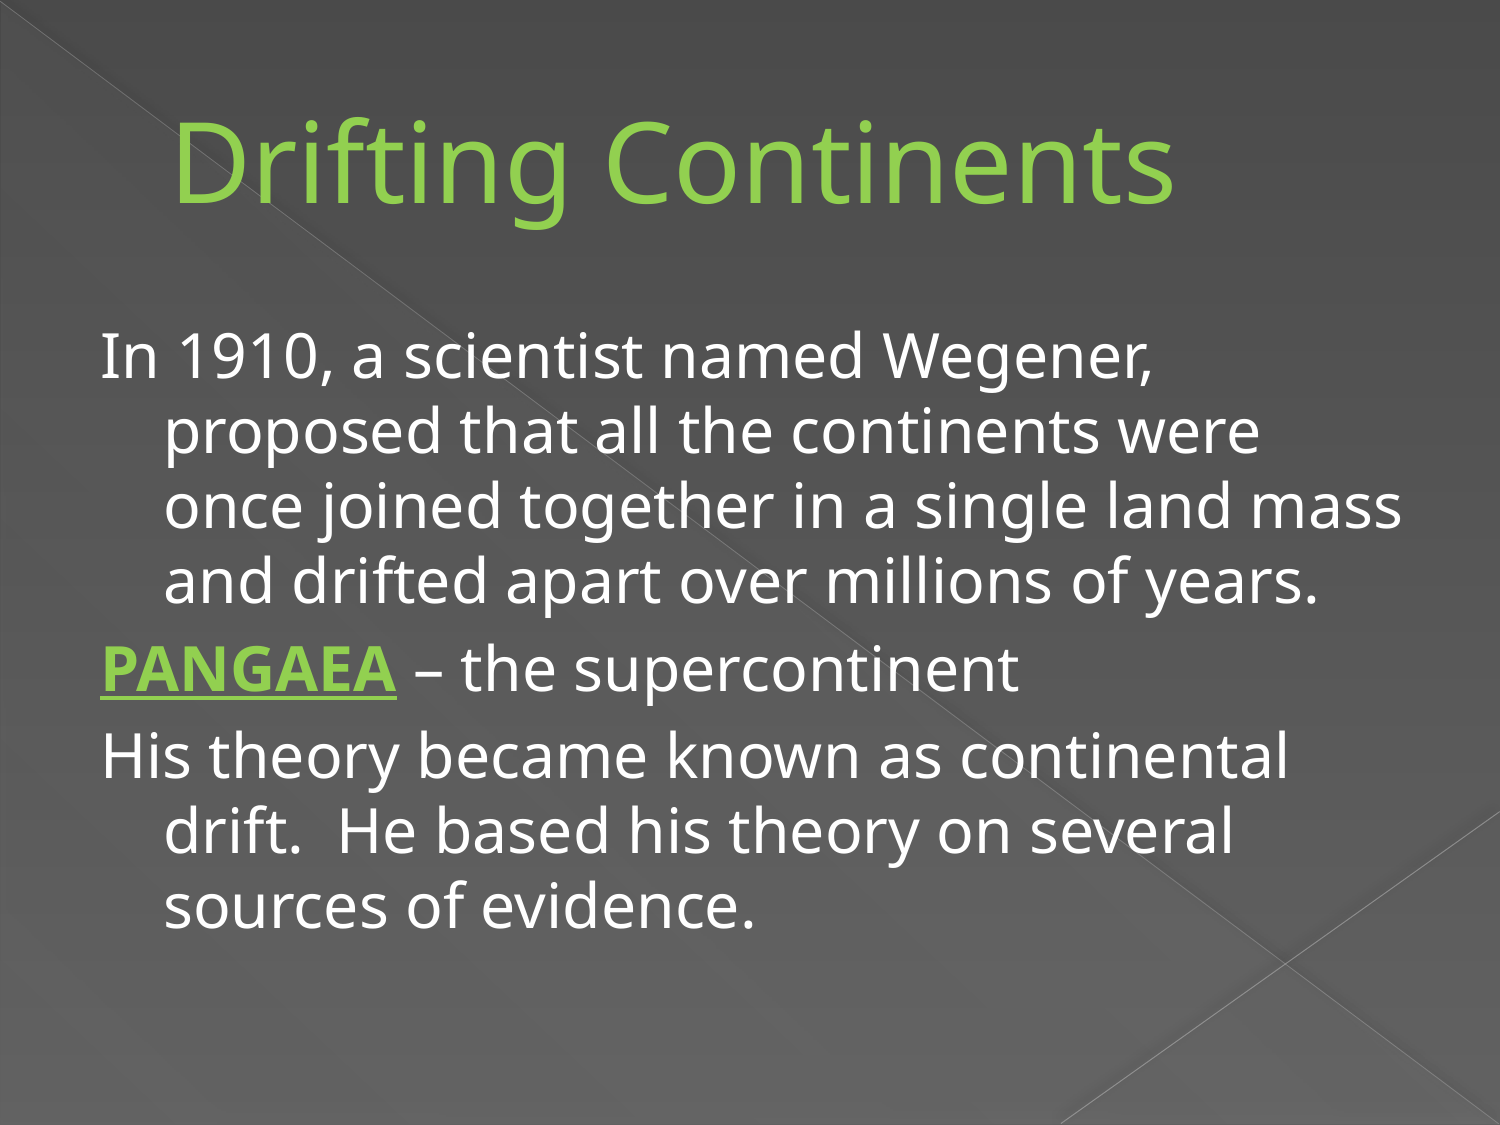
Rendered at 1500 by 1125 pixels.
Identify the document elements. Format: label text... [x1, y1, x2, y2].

list In 1910, a scientist named Wegener, proposed that all the continents were once joined together in a single land mass and drifted apart over millions of years. PANGAEA – the supercontinent His theory became known as continental drift. He based his theory on several sources of evidence. [75, 308, 1425, 1059]
title Drifting Continents [75, 43, 1425, 274]
